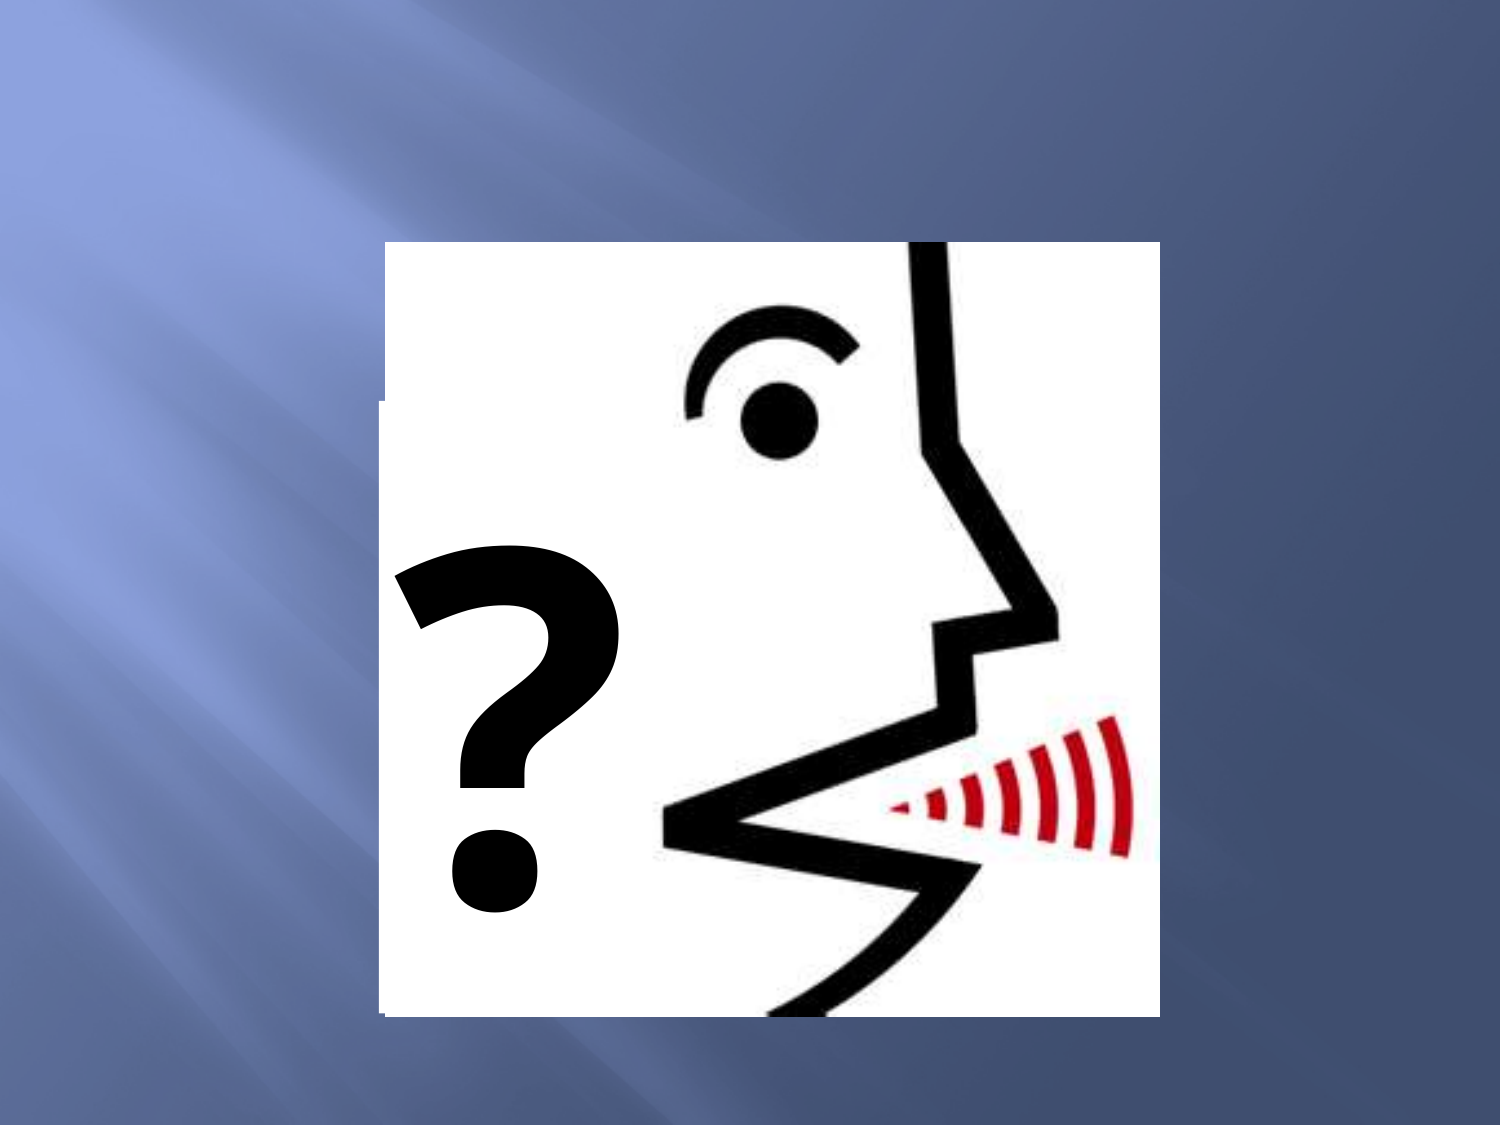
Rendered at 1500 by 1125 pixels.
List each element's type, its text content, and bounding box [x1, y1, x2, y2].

text_box ? [378, 400, 385, 1014]
picture [385, 242, 1160, 1017]
